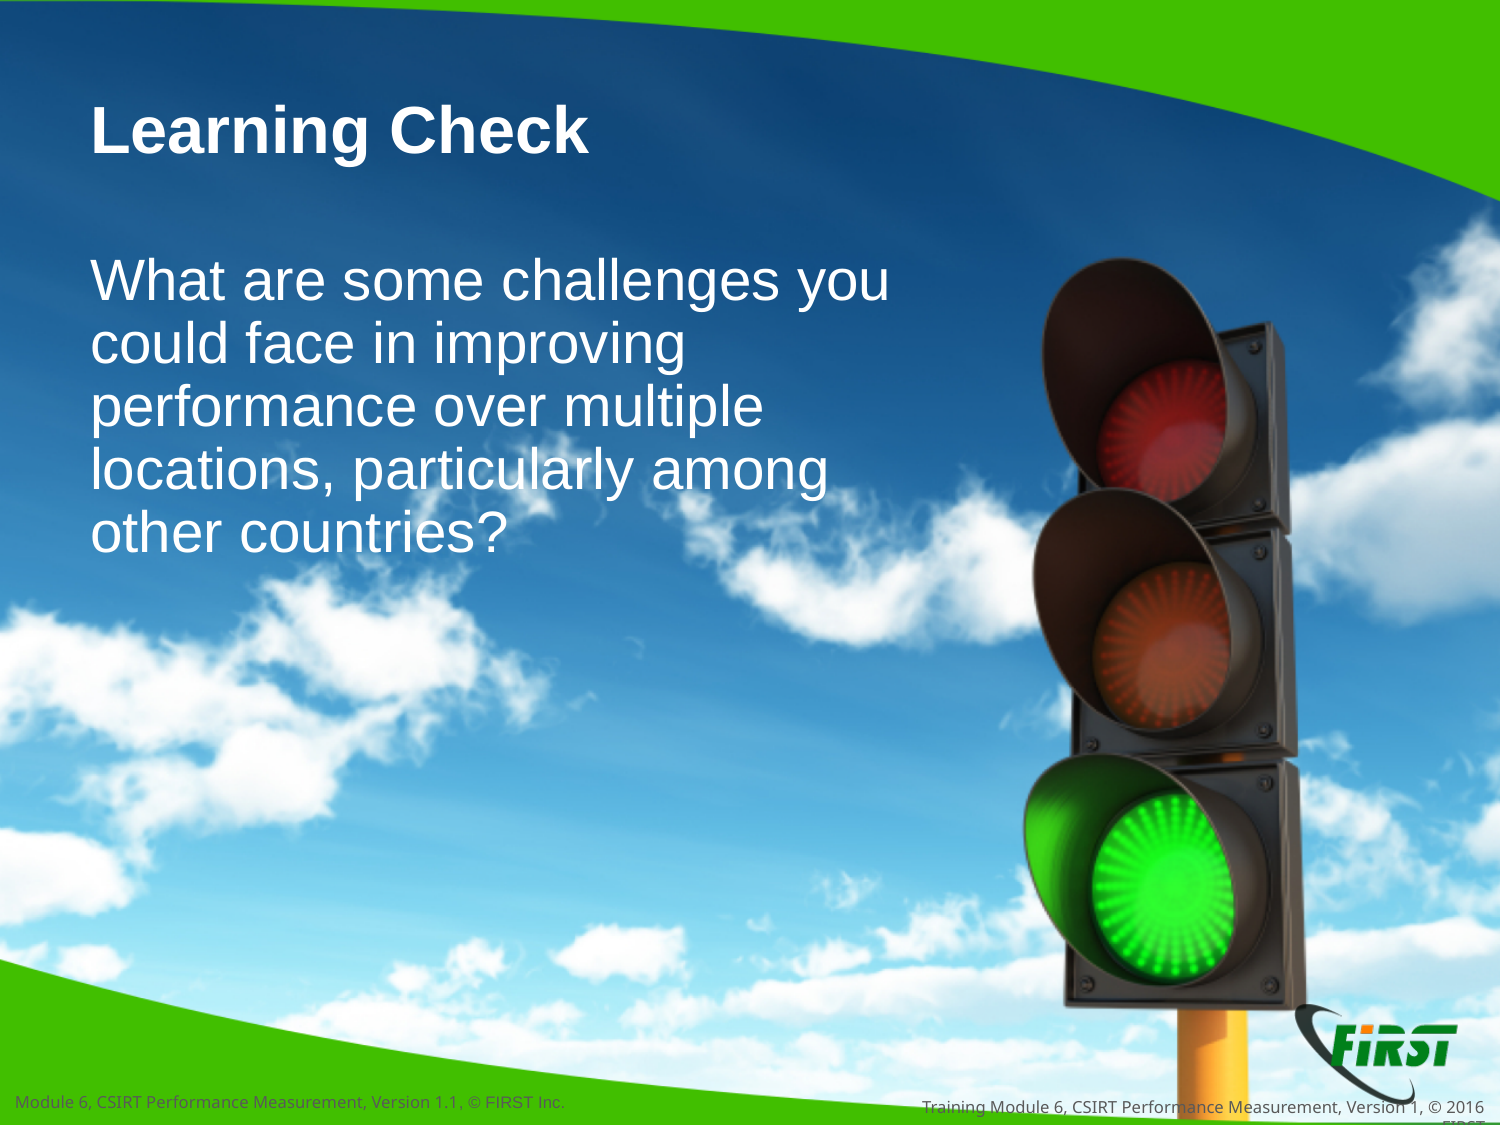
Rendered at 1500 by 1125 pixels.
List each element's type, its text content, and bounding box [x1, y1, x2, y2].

picture [0, 0, 1500, 1125]
title Learning Check [75, 59, 1436, 205]
text_box Training Module 6, CSIRT Performance Measurement, Version 1, © 2016 FIRST [863, 1089, 1500, 1125]
list What are some challenges you could face in improving performance over multiple locations, particularly among other countries? [75, 242, 978, 961]
